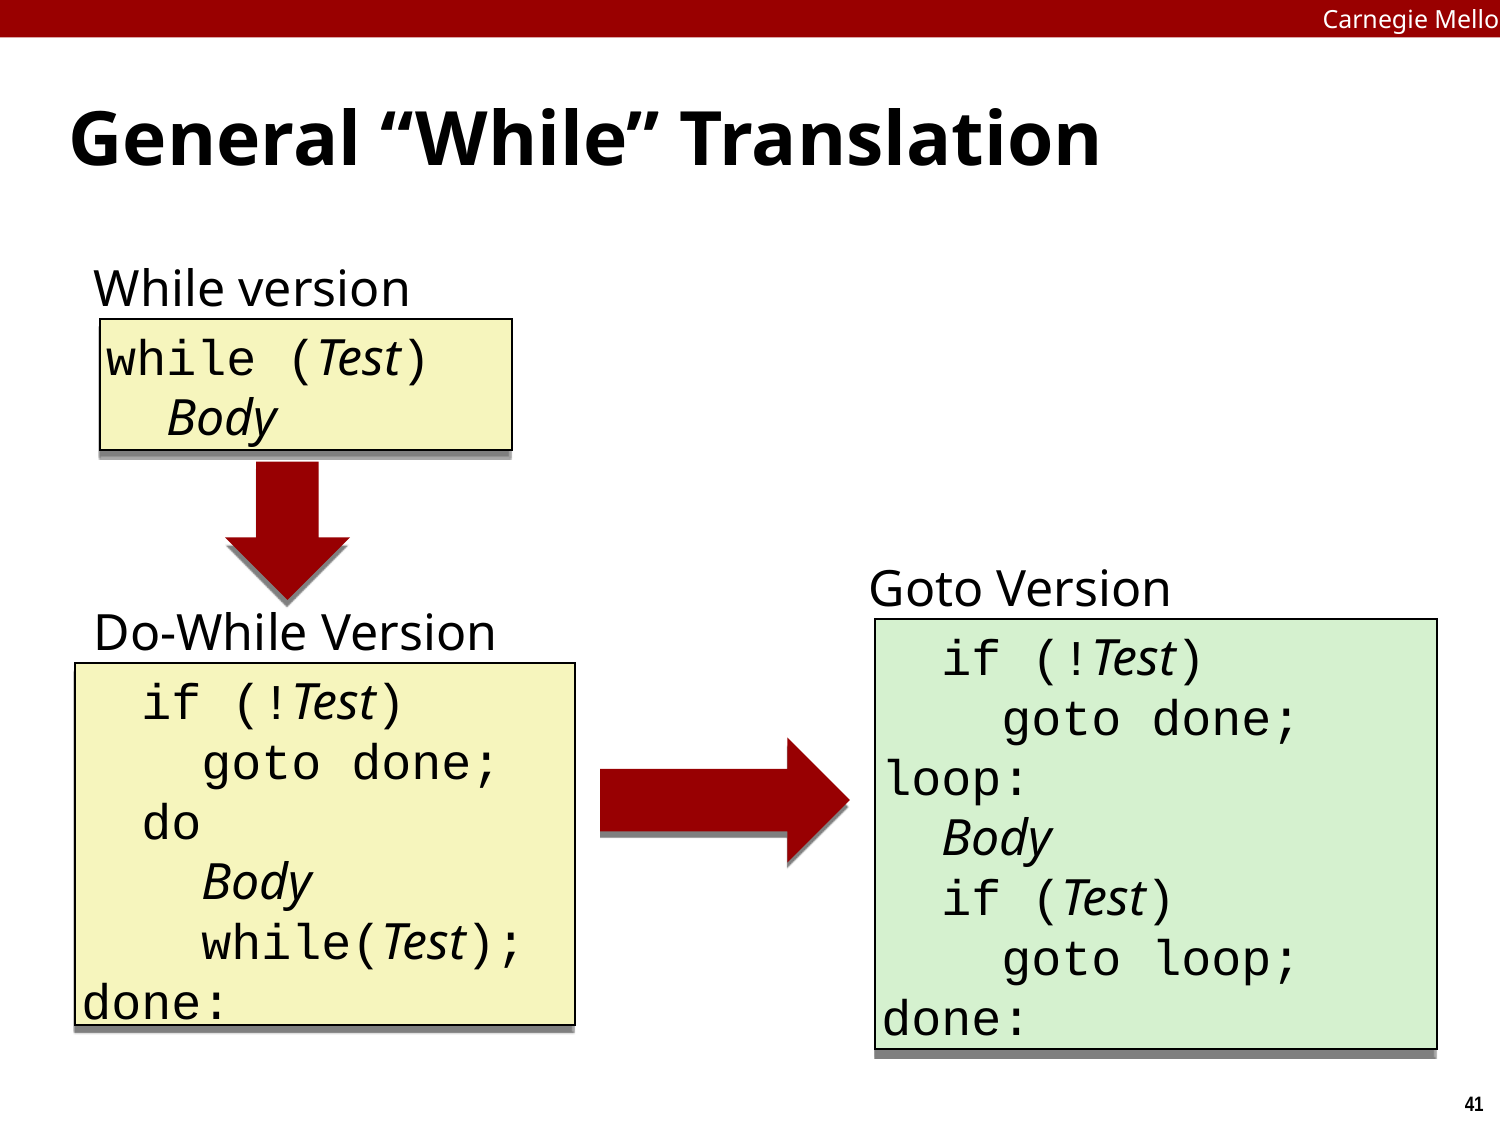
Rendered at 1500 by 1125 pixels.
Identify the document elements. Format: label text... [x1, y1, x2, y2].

text_box [225, 461, 351, 600]
text_box Goto Version [862, 549, 1340, 623]
text_box While version [87, 249, 517, 323]
text_box if (!Test) goto done; do Body while(Test); done: [75, 663, 575, 1025]
text_box [600, 737, 850, 863]
text_box Carnegie Mellon [1322, 3, 1500, 33]
text_box while (Test) Body [99, 318, 513, 451]
text_box if (!Test) goto done; loop: Body if (Test) goto loop; done: [875, 618, 1438, 1050]
text_box [0, 0, 1500, 38]
title General “While” Translation [62, 41, 1438, 230]
text_box Do-While Version [87, 594, 565, 663]
